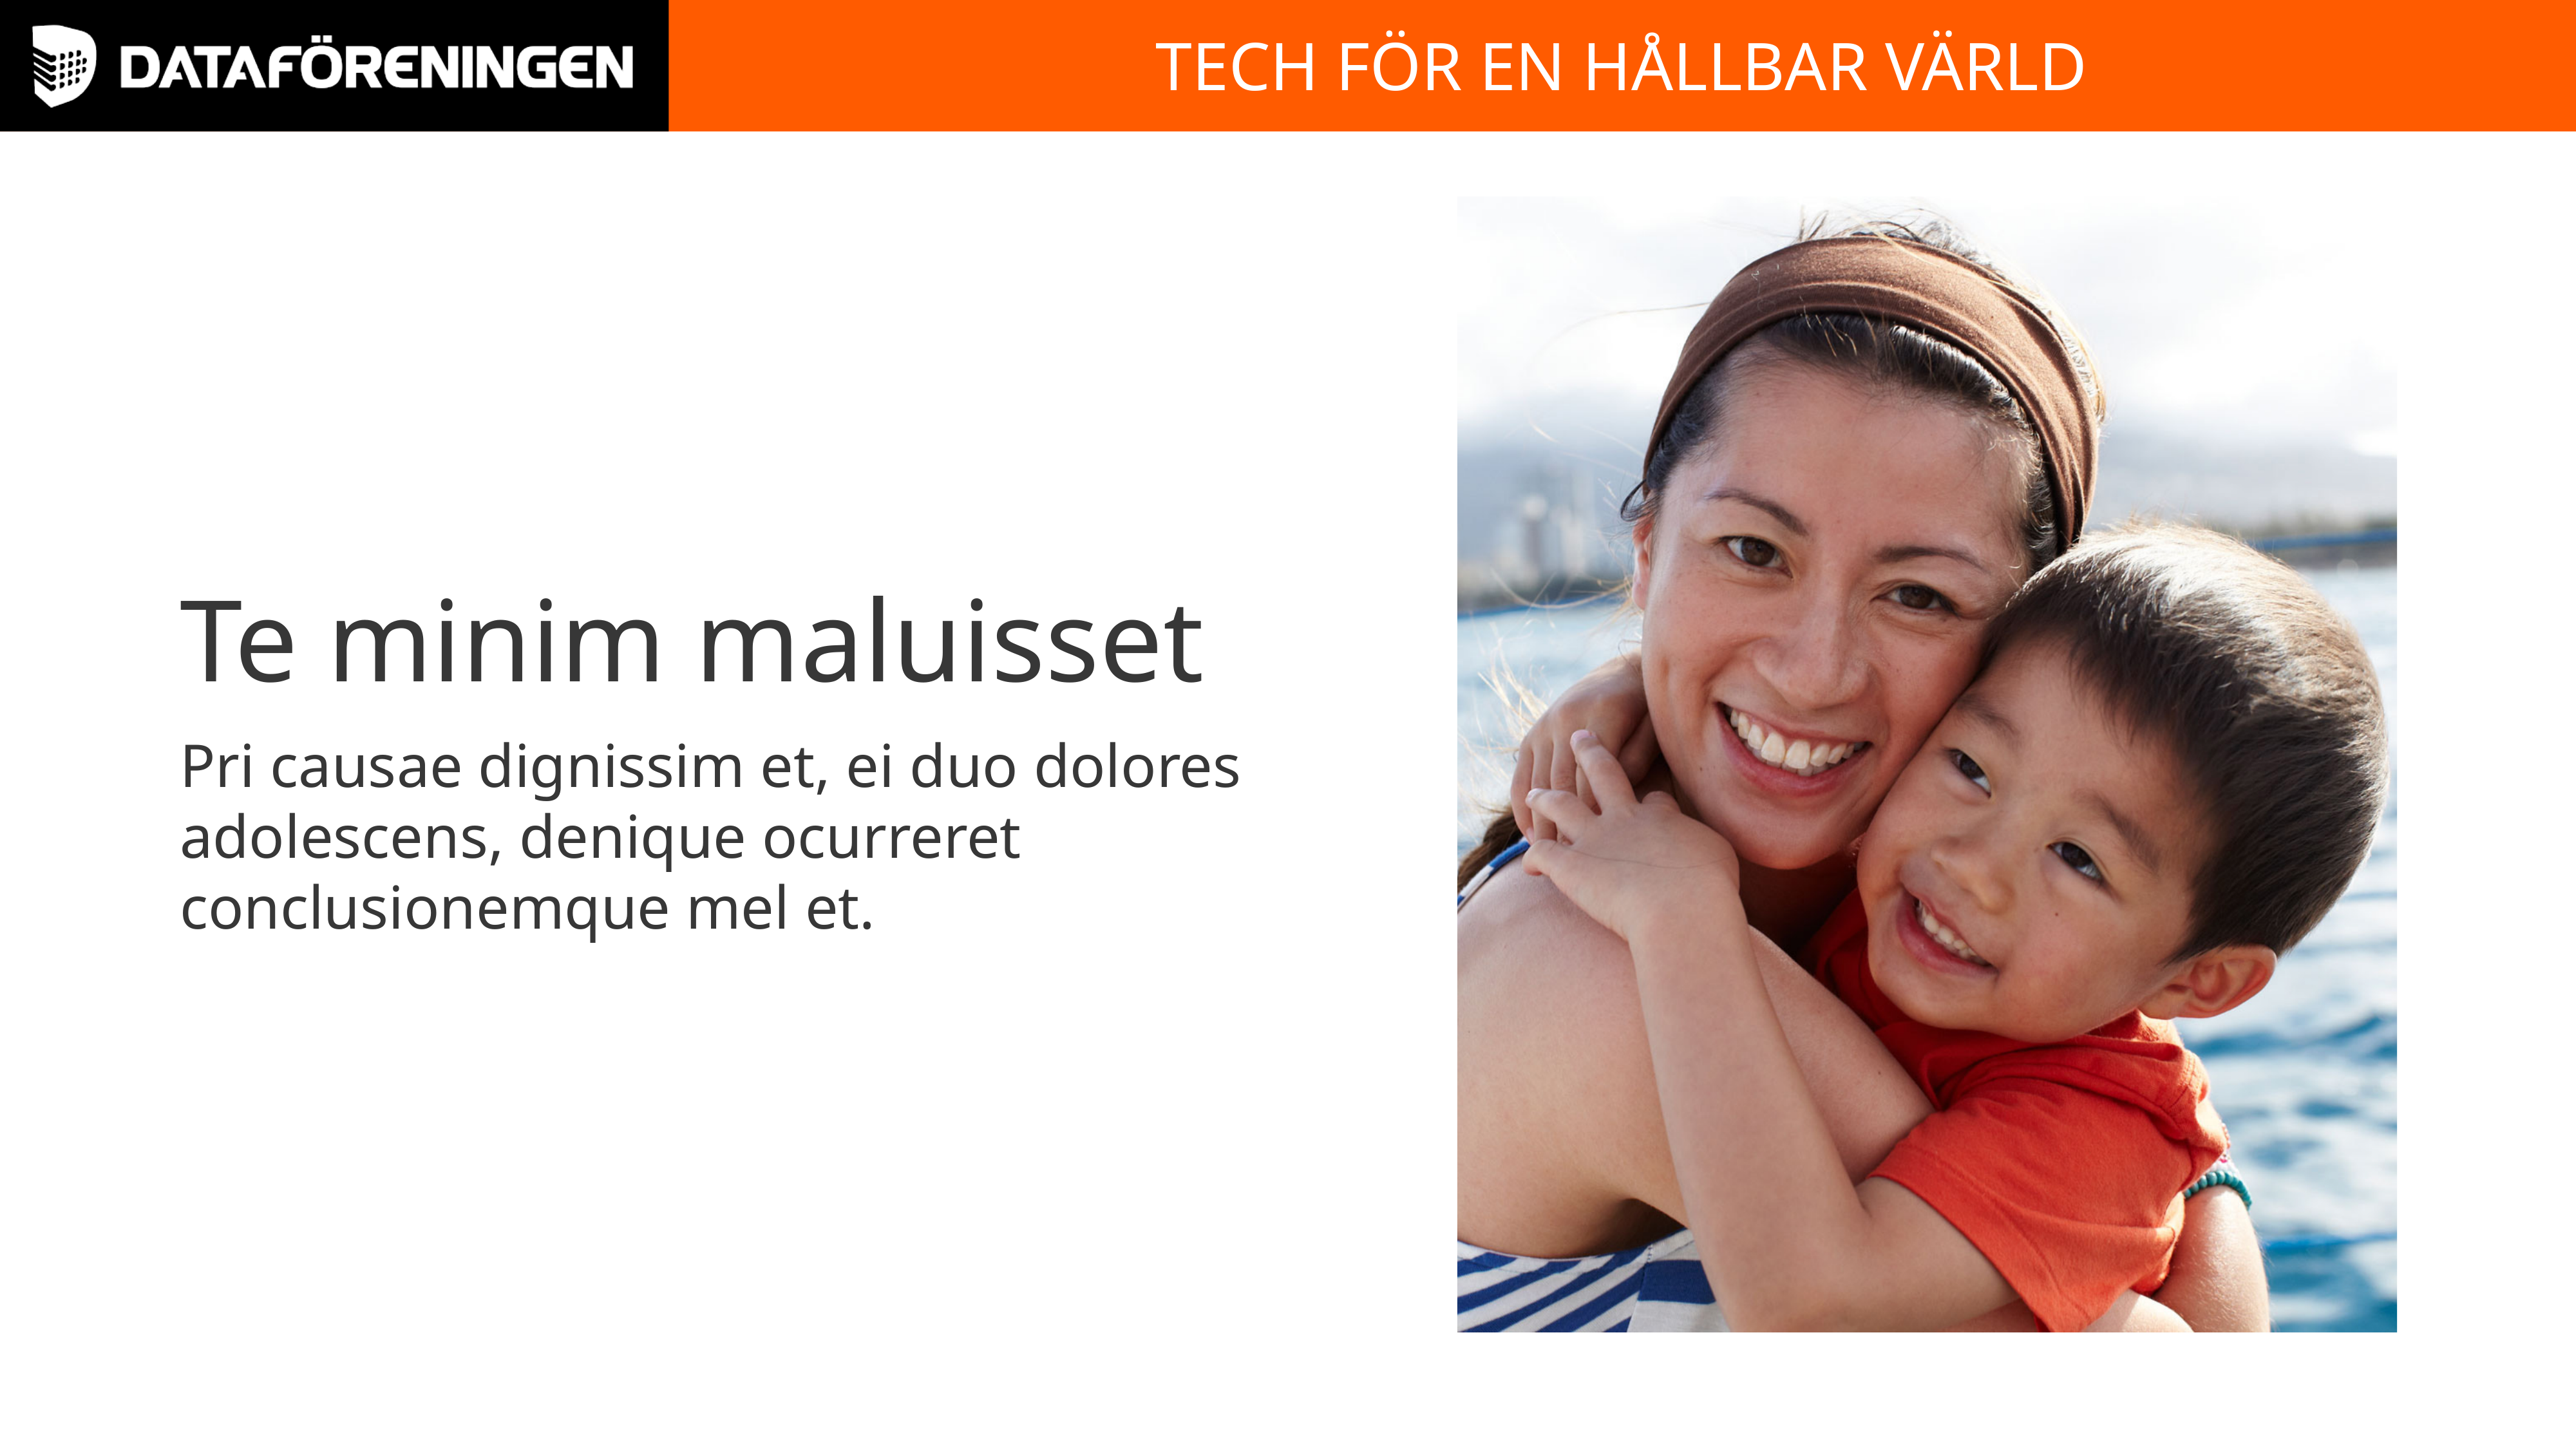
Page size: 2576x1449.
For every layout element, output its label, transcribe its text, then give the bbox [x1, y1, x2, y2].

title Te minim maluisset [174, 116, 1255, 710]
picture [1457, 196, 2398, 1332]
picture [31, 24, 635, 109]
list Pri causae dignissim et, ei duo dolores adolescens, denique ocurreret conclusionemque mel et. [174, 723, 1255, 1333]
